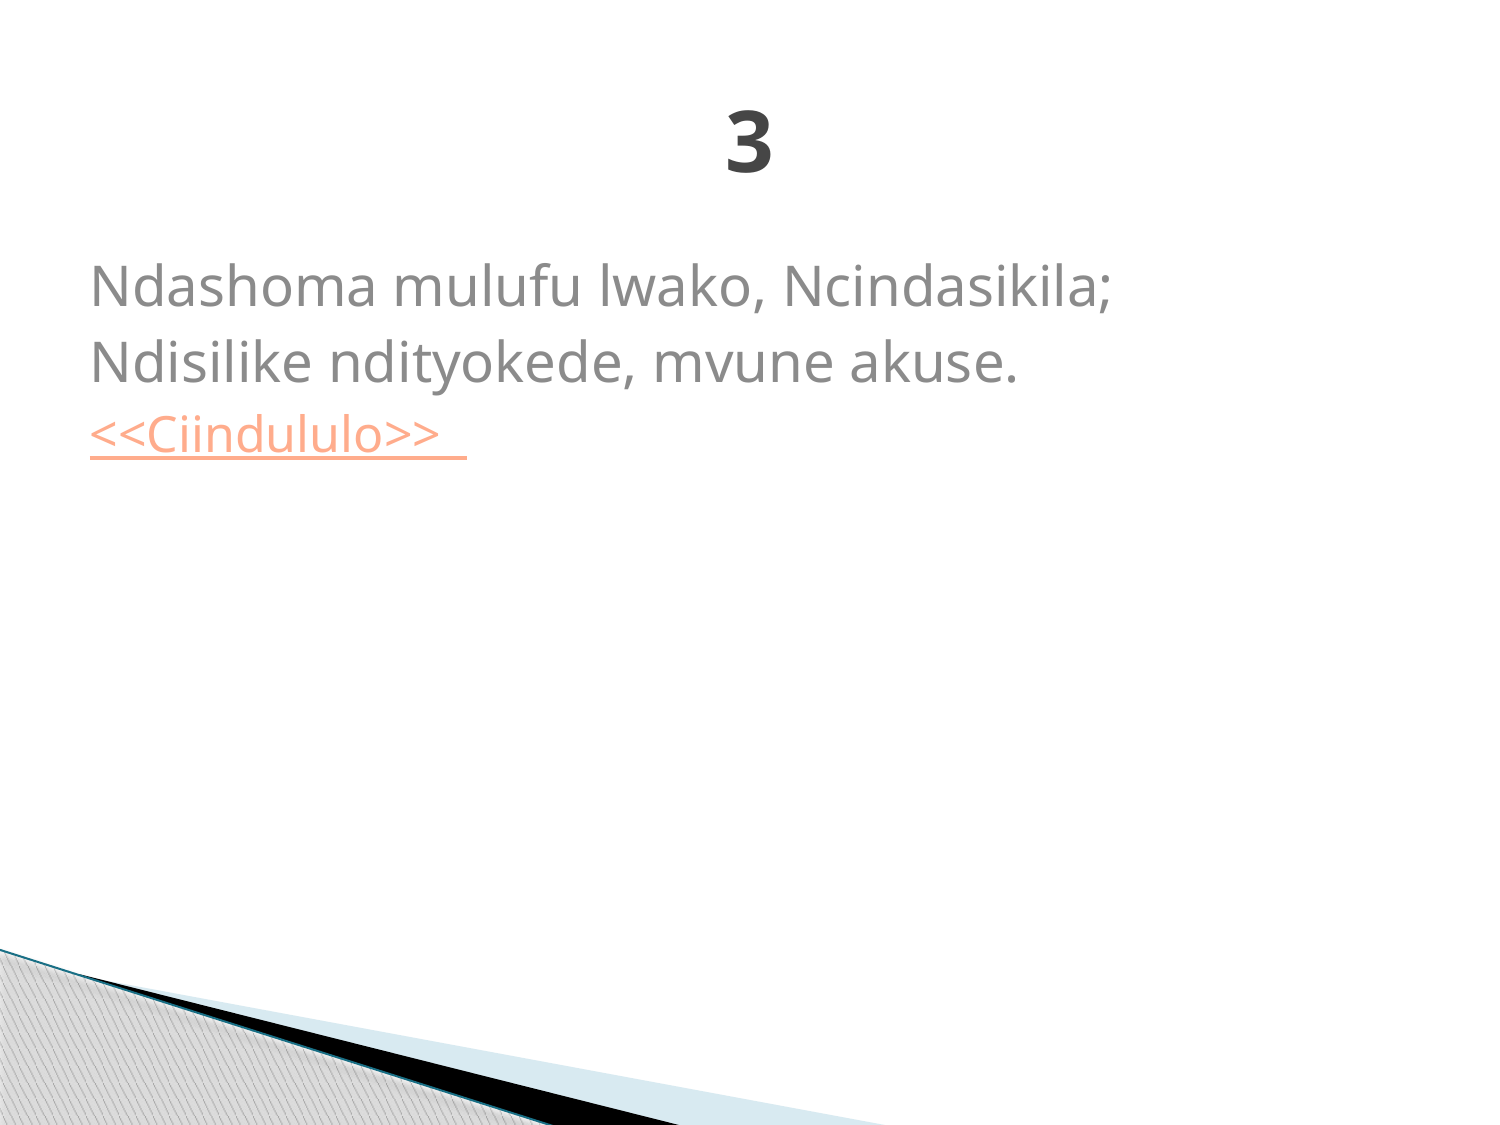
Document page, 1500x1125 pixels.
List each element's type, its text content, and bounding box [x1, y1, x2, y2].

title 3 [75, 45, 1425, 233]
list Ndashoma mulufu lwako, Ncindasikila; Ndisilike ndityokede, mvune akuse. <<Ciindululo>> [75, 243, 1425, 986]
